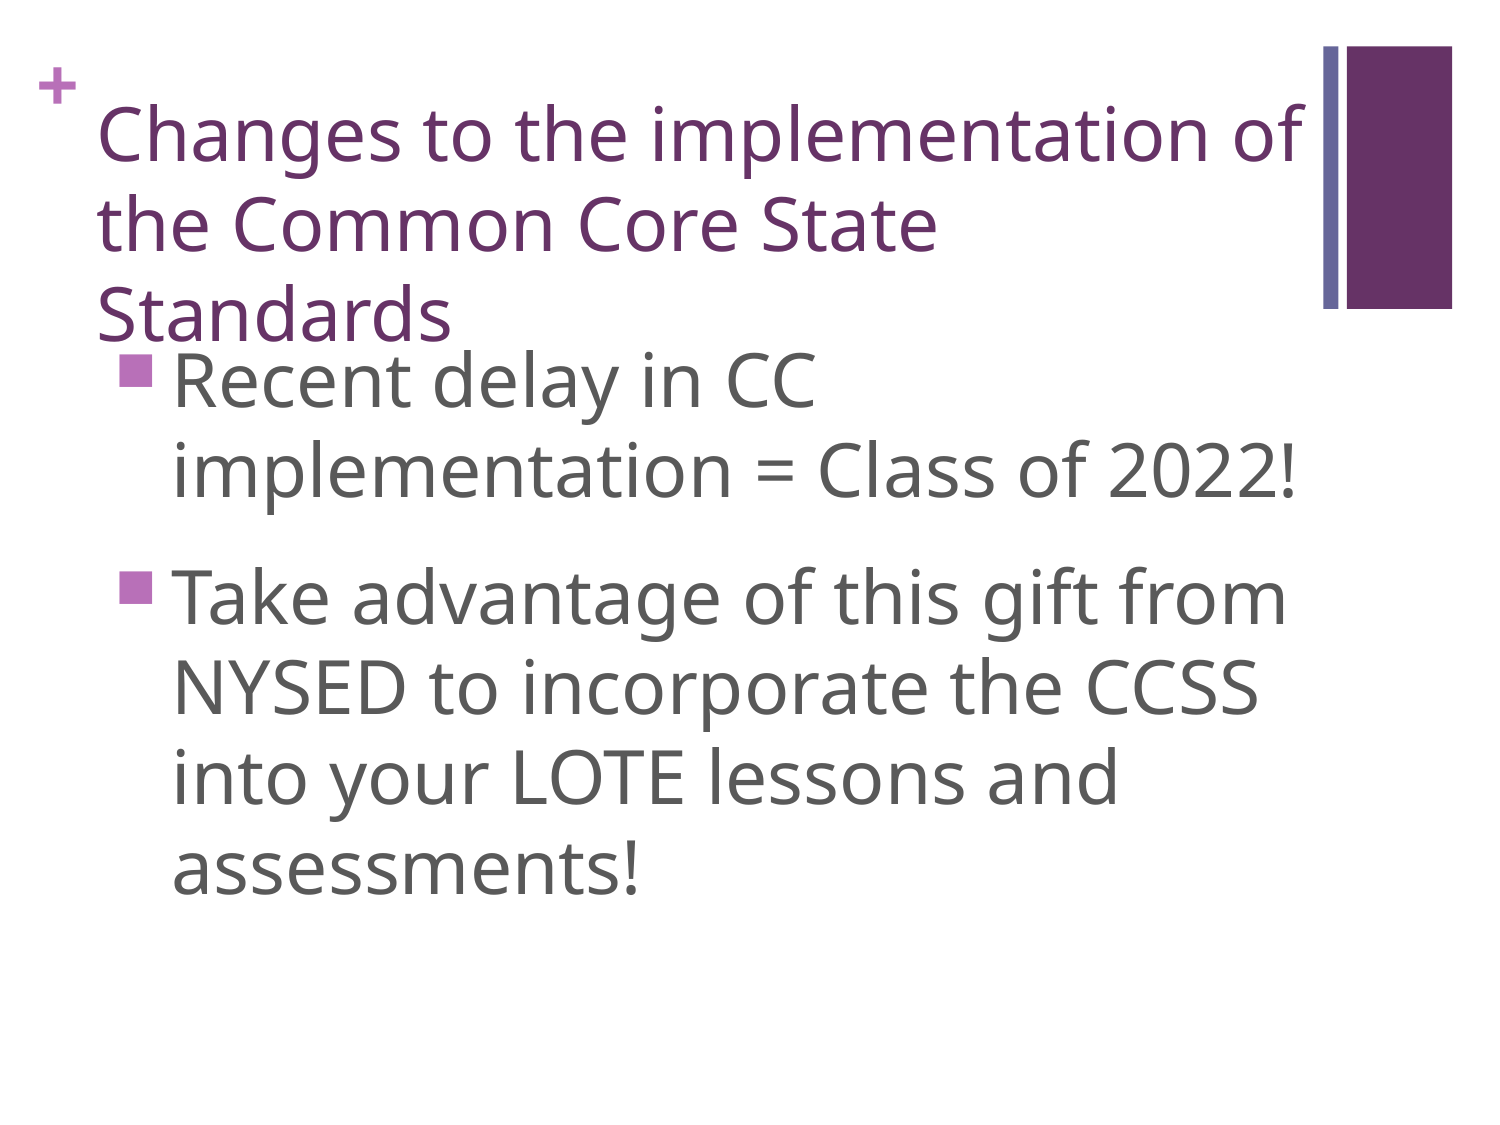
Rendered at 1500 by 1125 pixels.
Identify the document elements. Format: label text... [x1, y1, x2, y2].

title Changes to the implementation of the Common Core State Standards [81, 79, 1322, 263]
list Recent delay in CC implementation = Class of 2022! Take advantage of this gift from NYSED to incorporate the CCSS into your LOTE lessons and assessments! [81, 324, 1322, 1075]
